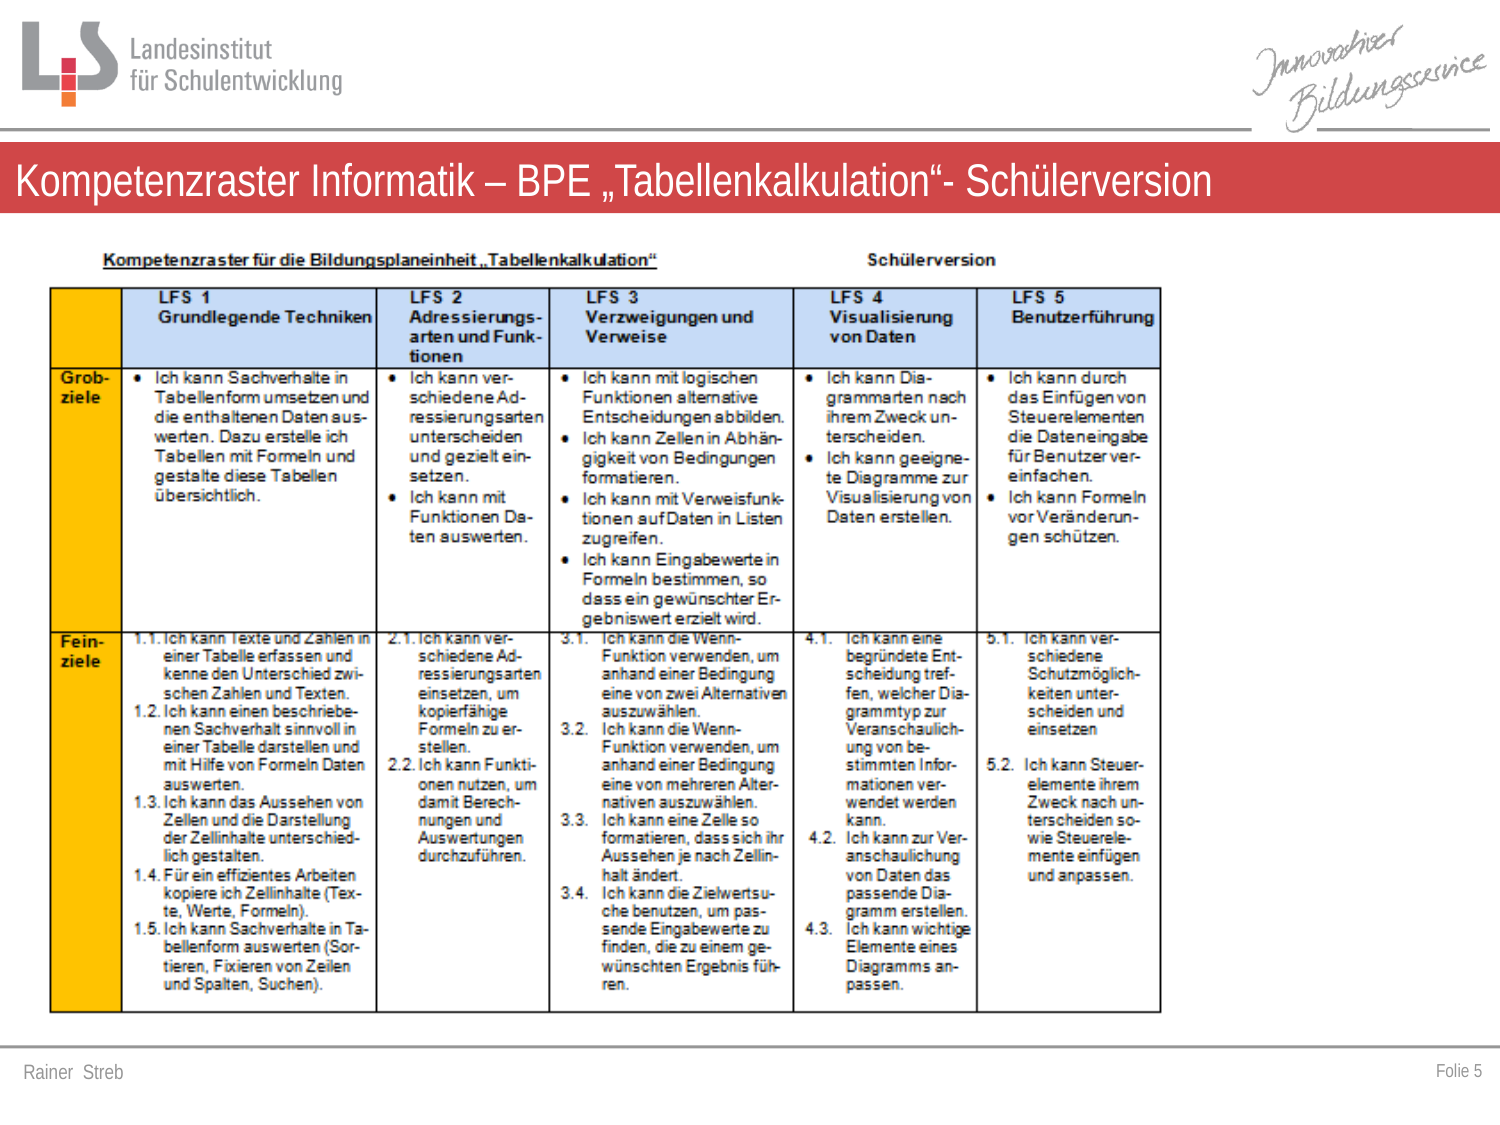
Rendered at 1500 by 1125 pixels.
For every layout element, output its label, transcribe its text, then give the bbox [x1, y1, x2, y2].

picture [1252, 24, 1487, 133]
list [40, 243, 1176, 1033]
picture [20, 20, 346, 107]
title Kompetenzraster Informatik – BPE „Tabellenkalkulation“- Schülerversion [0, 142, 1500, 214]
